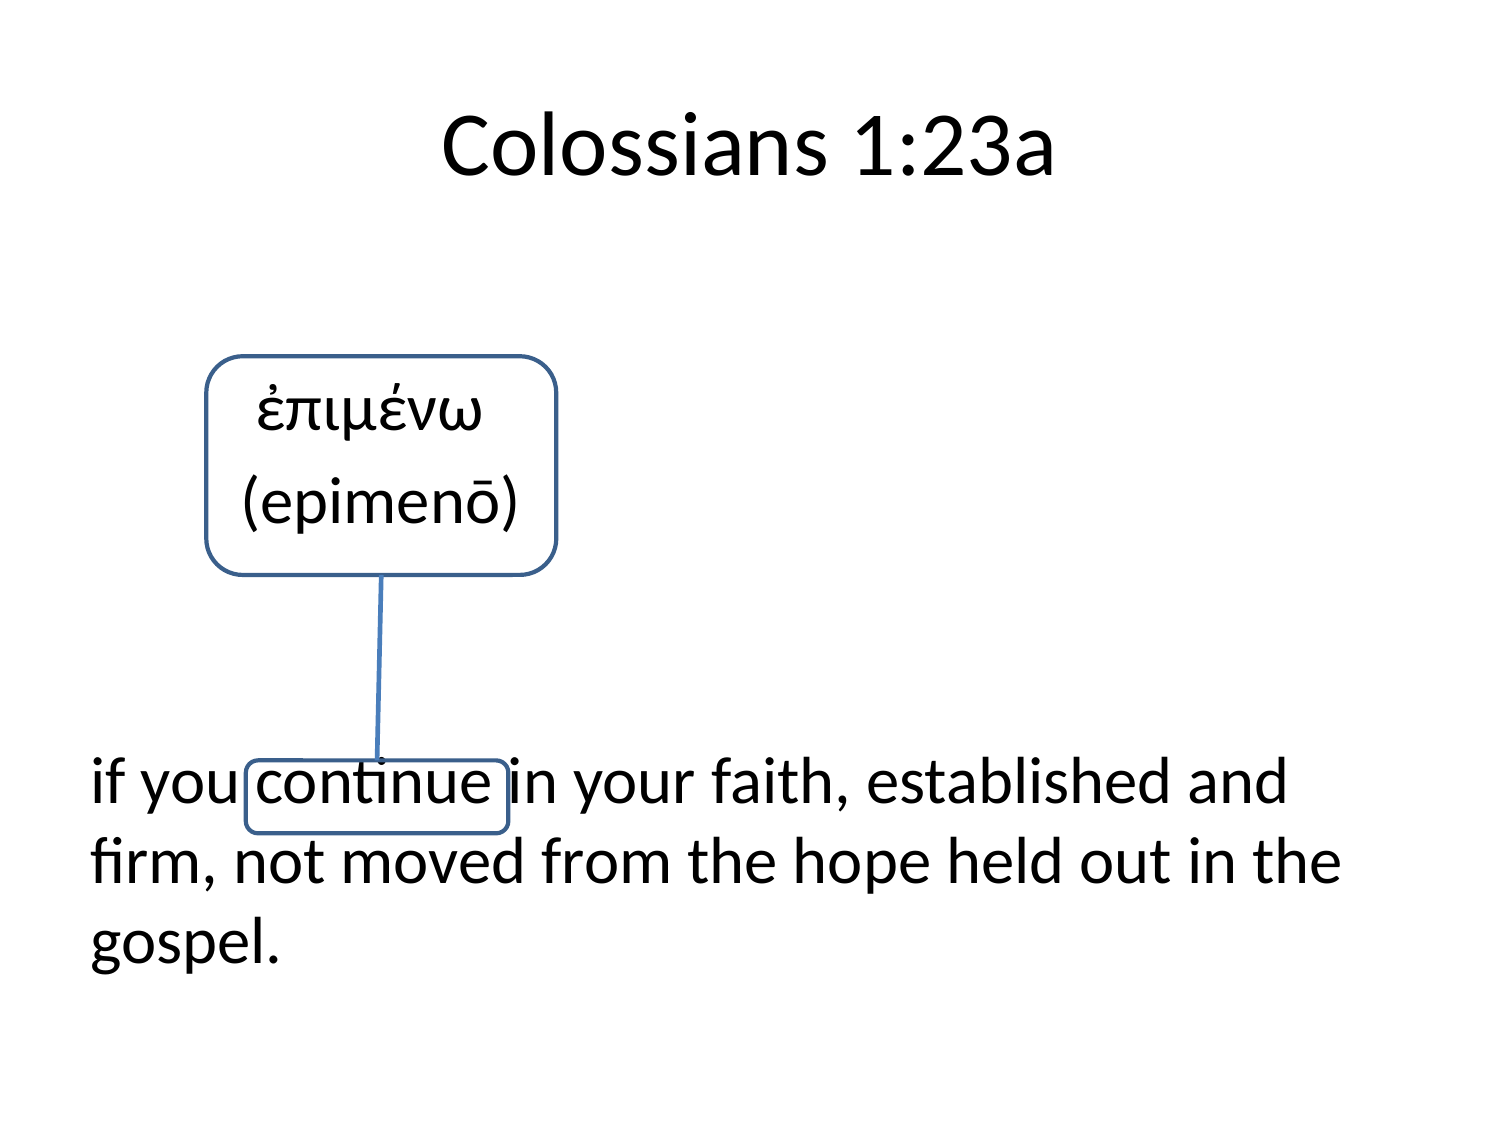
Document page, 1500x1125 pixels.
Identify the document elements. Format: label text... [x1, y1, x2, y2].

list ἐπιμένω (epimenō) if you continue in your faith, established and firm, not moved from the hope held out in the gospel. [75, 262, 1425, 1005]
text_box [376, 574, 382, 761]
text_box [204, 354, 559, 578]
title Colossians 1:23a [75, 45, 1425, 233]
text_box [243, 758, 511, 836]
